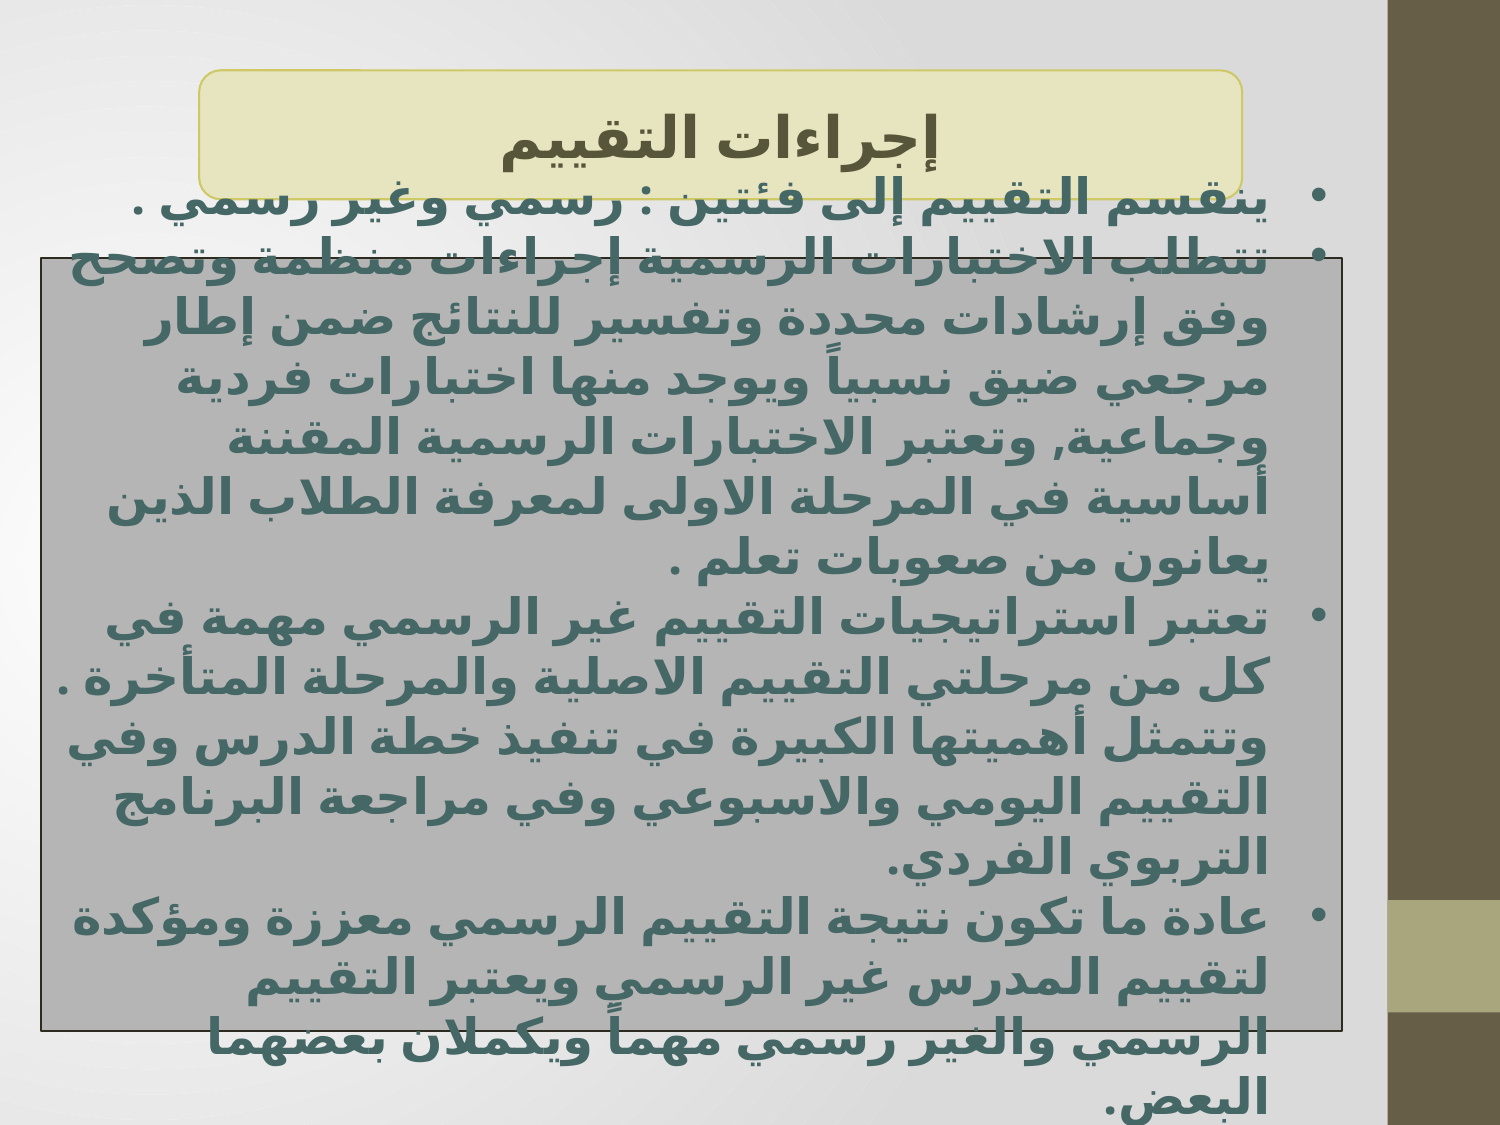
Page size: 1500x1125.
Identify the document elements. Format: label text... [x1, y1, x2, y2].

text_box إجراءات التقييم [198, 69, 1244, 201]
text_box ينقسم التقييم إلى فئتين : رسمي وغير رسمي . تتطلب الاختبارات الرسمية إجراءات منظمة وتصحح وفق إرشادات محددة وتفسير للنتائج ضمن إطار مرجعي ضيق نسبياً ويوجد منها اختبارات فردية وجماعية, وتعتبر الاختبارات الرسمية المقننة أساسية في المرحلة الاولى لمعرفة الطلاب الذين يعانون من صعوبات تعلم . تعتبر استراتيجيات التقييم غير الرسمي مهمة في كل من مرحلتي التقييم الاصلية والمرحلة المتأخرة . وتتمثل أهميتها الكبيرة في تنفيذ خطة الدرس وفي التقييم اليومي والاسبوعي وفي مراجعة البرنامج التربوي الفردي. عادة ما تكون نتيجة التقييم الرسمي معززة ومؤكدة لتقييم المدرس غير الرسمي ويعتبر التقييم الرسمي والغير رسمي مهماً ويكملان بعضهما البعض. [40, 257, 1343, 1032]
